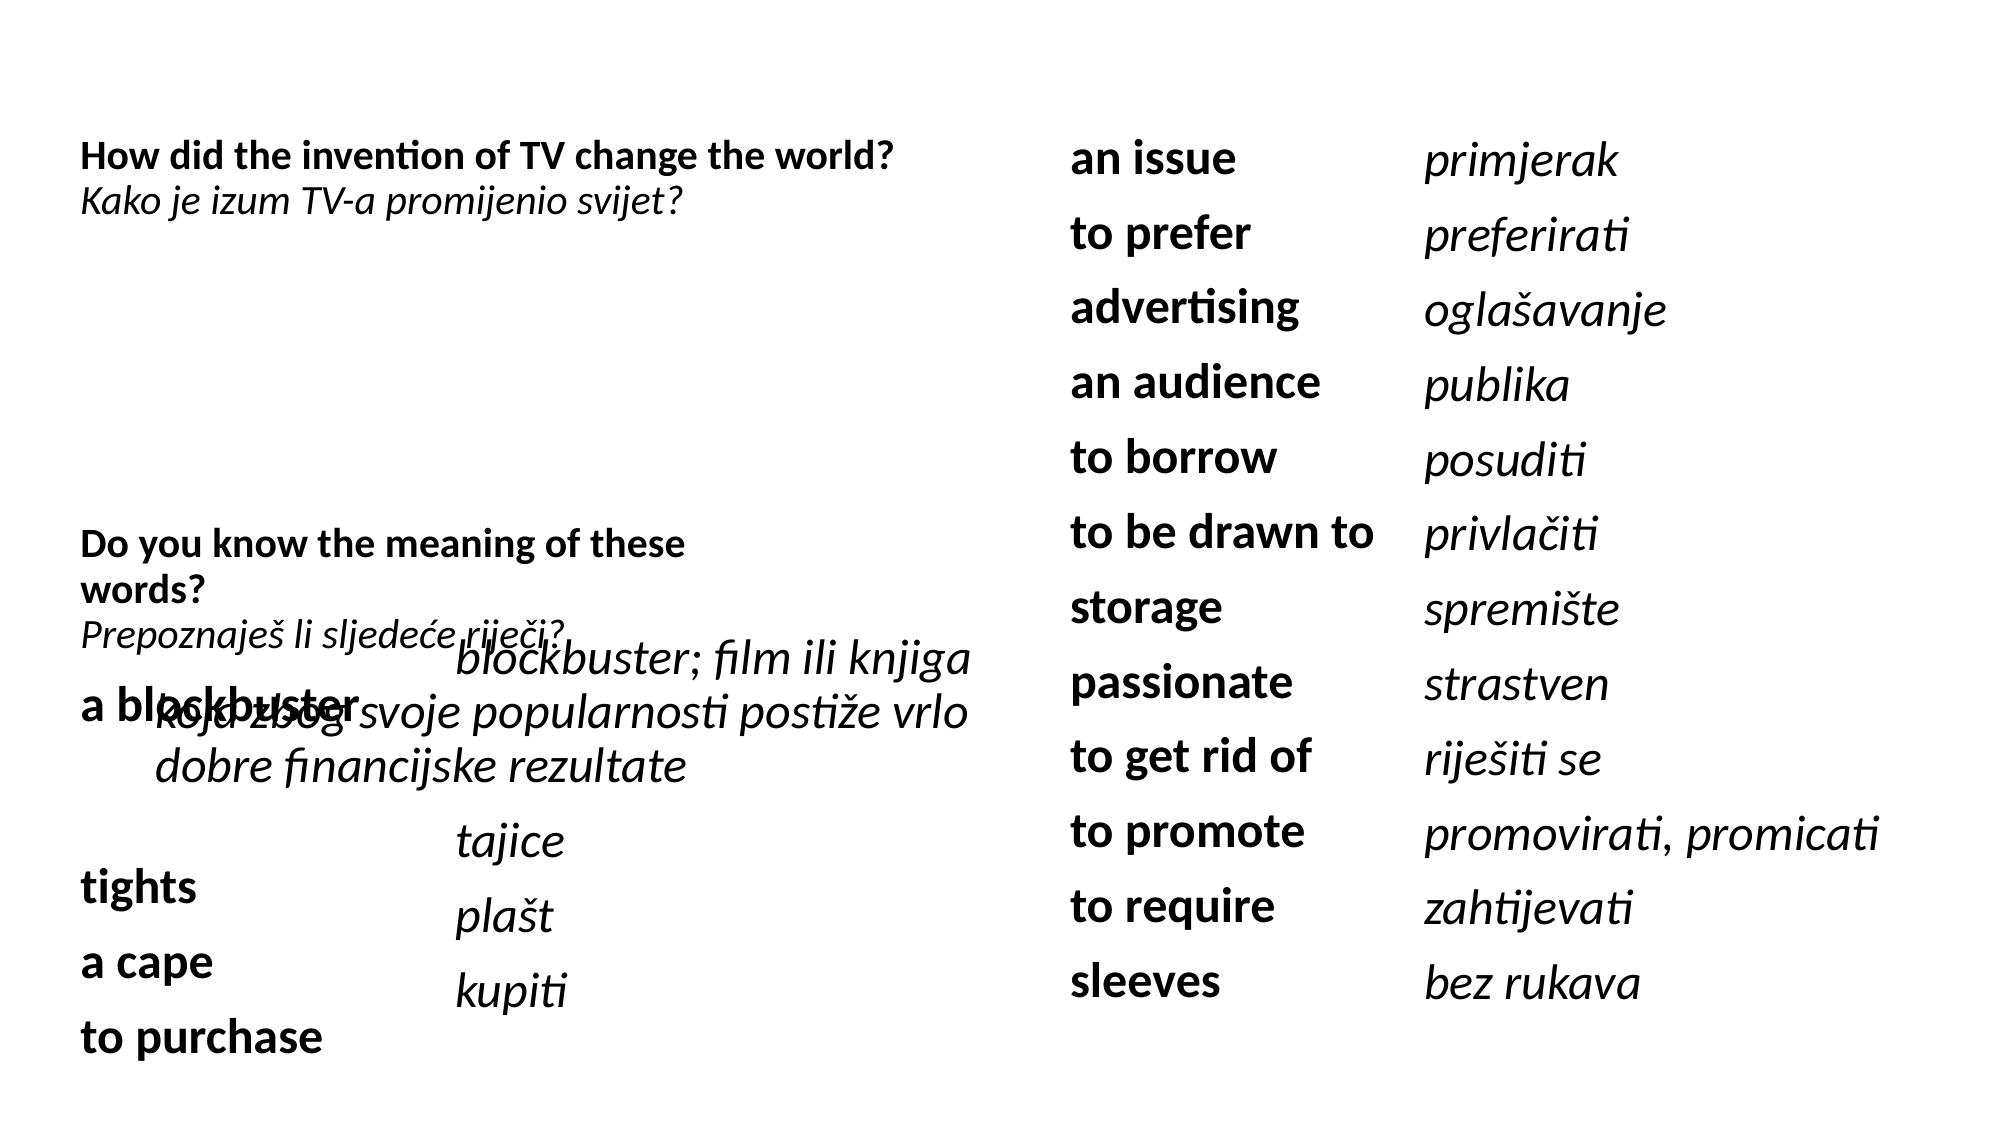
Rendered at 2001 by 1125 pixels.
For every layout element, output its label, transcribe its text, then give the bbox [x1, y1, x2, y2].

text_box blockbuster; film ili knjiga koja zbog svoje popularnosti postiže vrlo dobre financijske rezultate tajice plašt kupiti [140, 623, 1000, 1125]
text_box an issue to prefer advertising an audience to borrow to be drawn to storage passionate to get rid of to promote to require sleeves [1055, 123, 1412, 1125]
text_box primjerak preferirati oglašavanje publika posuditi privlačiti spremište strastven riješiti se promovirati, promicati zahtijevati bez rukava [1409, 126, 2000, 1125]
text_box How did the invention of TV change the world? Kako je izum TV-a promijenio svijet? [65, 126, 971, 489]
text_box Do you know the meaning of these words? Prepoznaješ li sljedeće riječi? a blockbuster tights a cape to purchase [65, 514, 836, 1125]
